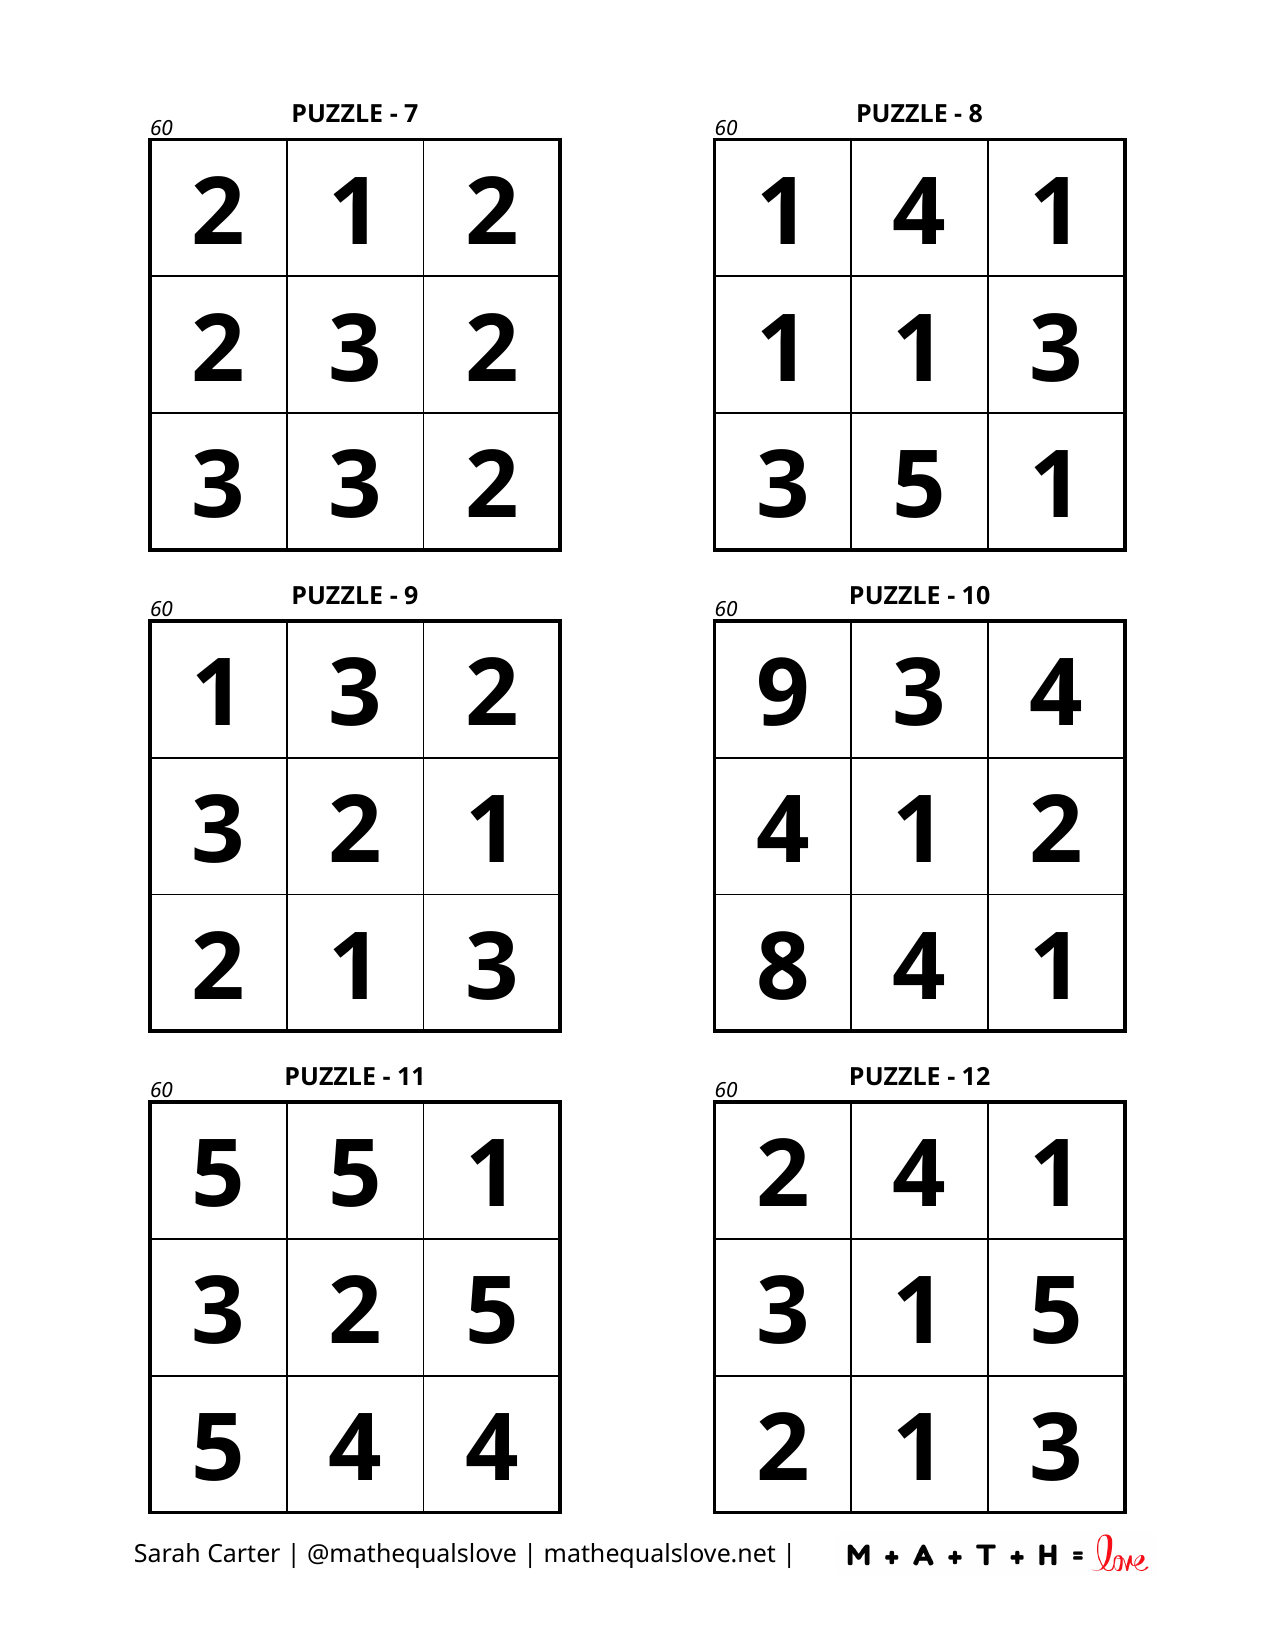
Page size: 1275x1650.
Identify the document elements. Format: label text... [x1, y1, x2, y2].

table_header 1 [716, 141, 850, 275]
table_header 3 [288, 623, 423, 757]
text_box PUZZLE - 12 [714, 1060, 1125, 1091]
table_cell 4 [852, 895, 987, 1029]
table_cell 1 [852, 1240, 987, 1375]
table_cell 5 [152, 1377, 286, 1511]
text_box 60 [714, 114, 923, 140]
table_cell 1 [716, 277, 850, 412]
table_cell 8 [716, 895, 850, 1029]
table_header 2 [716, 1104, 850, 1238]
text_box 60 [714, 1077, 923, 1103]
table_cell 3 [152, 759, 286, 894]
table_cell 1 [852, 759, 987, 894]
table_header 1 [989, 141, 1123, 275]
table_cell 3 [152, 1240, 286, 1375]
text_box PUZZLE - 10 [714, 579, 1125, 610]
table_header 2 [152, 141, 286, 275]
table_cell 3 [424, 895, 558, 1029]
table_header 4 [989, 623, 1123, 757]
text_box 60 [149, 595, 359, 621]
table_header 9 [716, 623, 850, 757]
text_box PUZZLE - 8 [714, 97, 1125, 128]
table_header 1 [152, 623, 286, 757]
table_header 5 [152, 1104, 286, 1238]
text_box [118, 1529, 1199, 1576]
table_cell 2 [152, 895, 286, 1029]
table_cell 3 [716, 414, 850, 548]
table_cell 3 [288, 277, 423, 412]
text_box PUZZLE - 7 [149, 97, 561, 128]
table_cell 3 [716, 1240, 850, 1375]
table_cell 2 [716, 1377, 850, 1511]
table_header 2 [424, 623, 558, 757]
table_header 5 [288, 1104, 423, 1238]
table_cell 2 [152, 277, 286, 412]
table_cell 4 [716, 759, 850, 894]
table_header 3 [852, 623, 987, 757]
table_cell 3 [152, 414, 286, 548]
table_cell 2 [989, 759, 1123, 894]
table_cell 5 [424, 1240, 558, 1375]
table_header 1 [424, 1104, 558, 1238]
text_box PUZZLE - 9 [149, 579, 561, 610]
table_cell 1 [989, 414, 1123, 548]
table_cell 1 [424, 759, 558, 894]
table_cell 5 [852, 414, 987, 548]
table_cell 2 [288, 759, 423, 894]
table_cell 3 [989, 1377, 1123, 1511]
table_cell 2 [424, 277, 558, 412]
table_cell 1 [989, 895, 1123, 1029]
table_cell 4 [288, 1377, 423, 1511]
table_cell 3 [989, 277, 1123, 412]
text_box 60 [714, 595, 923, 621]
table_header 1 [288, 141, 423, 275]
text_box 60 [149, 1077, 359, 1103]
table_header 4 [852, 1104, 987, 1238]
table_cell 1 [852, 277, 987, 412]
table_cell 3 [288, 414, 423, 548]
table_cell 5 [989, 1240, 1123, 1375]
table_header 4 [852, 141, 987, 275]
table_cell 2 [424, 414, 558, 548]
table_header 2 [424, 141, 558, 275]
text_box PUZZLE - 11 [149, 1060, 561, 1091]
table_header 1 [989, 1104, 1123, 1238]
text_box 60 [149, 114, 359, 140]
table_cell 2 [288, 1240, 423, 1375]
table_cell 4 [424, 1377, 558, 1511]
table_cell 1 [852, 1377, 987, 1511]
table_cell 1 [288, 895, 423, 1029]
